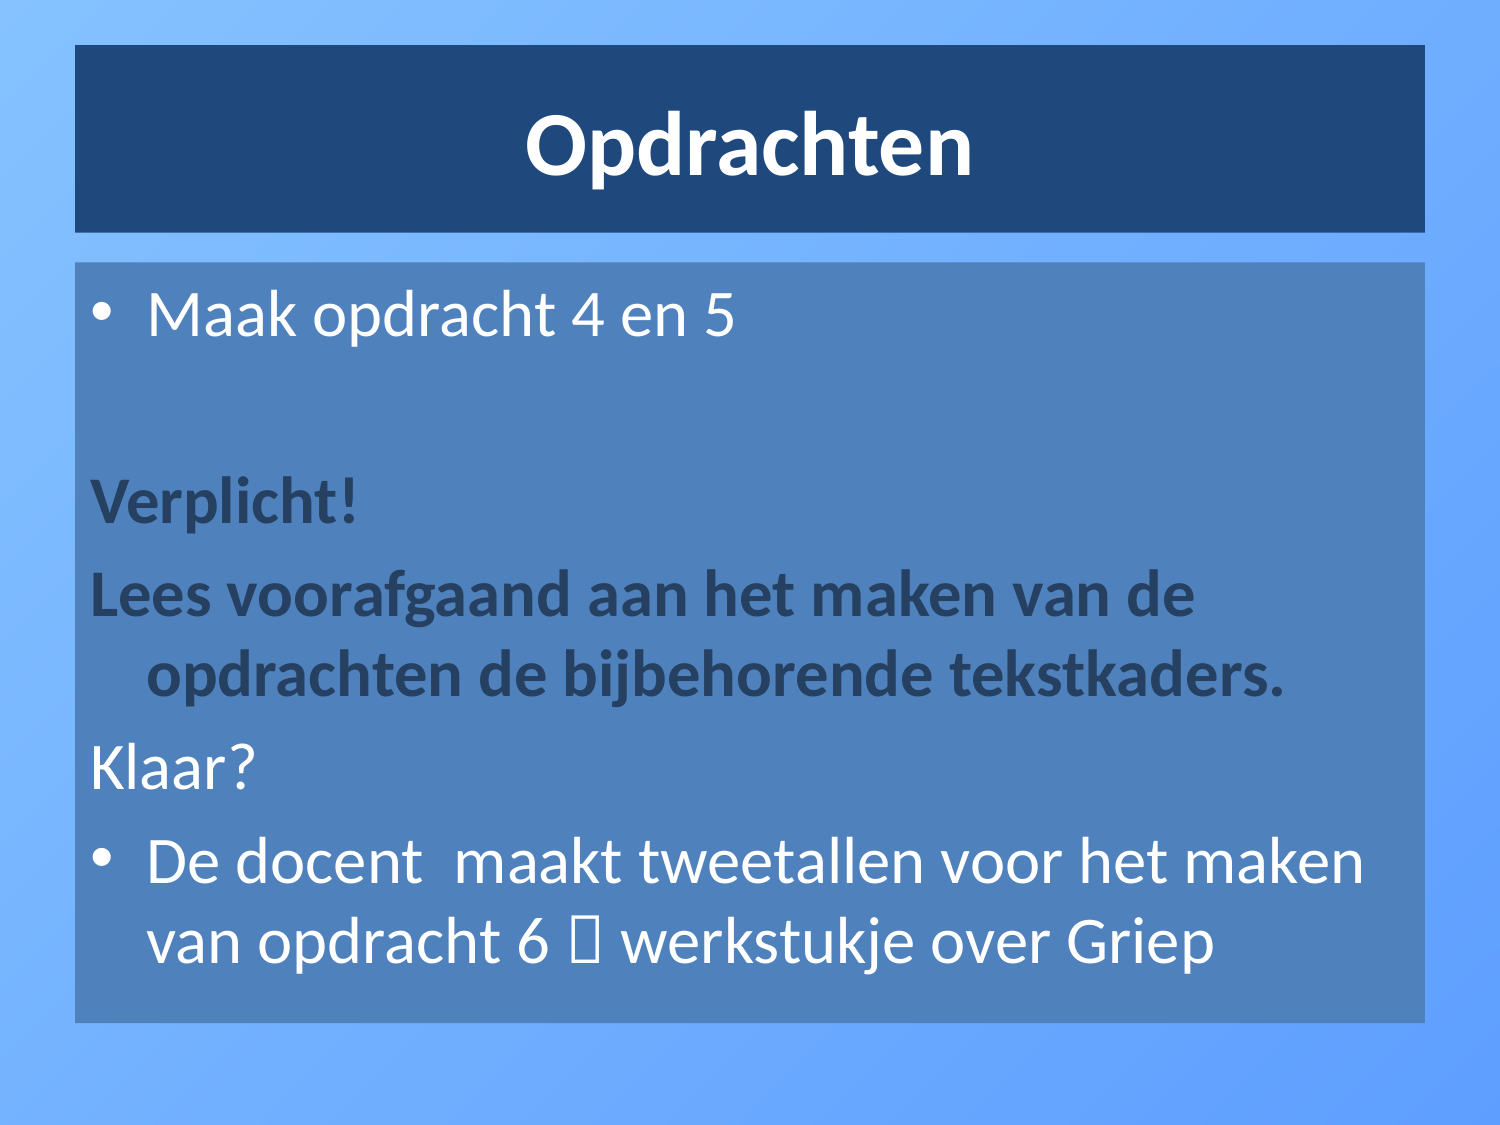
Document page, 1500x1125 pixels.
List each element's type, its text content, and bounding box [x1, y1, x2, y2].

title Opdrachten [74, 44, 1426, 233]
list Maak opdracht 4 en 5 Verplicht! Lees voorafgaand aan het maken van de opdrachten de bijbehorende tekstkaders. Klaar? De docent maakt tweetallen voor het maken van opdracht 6  werkstukje over Griep [74, 262, 1426, 1024]
